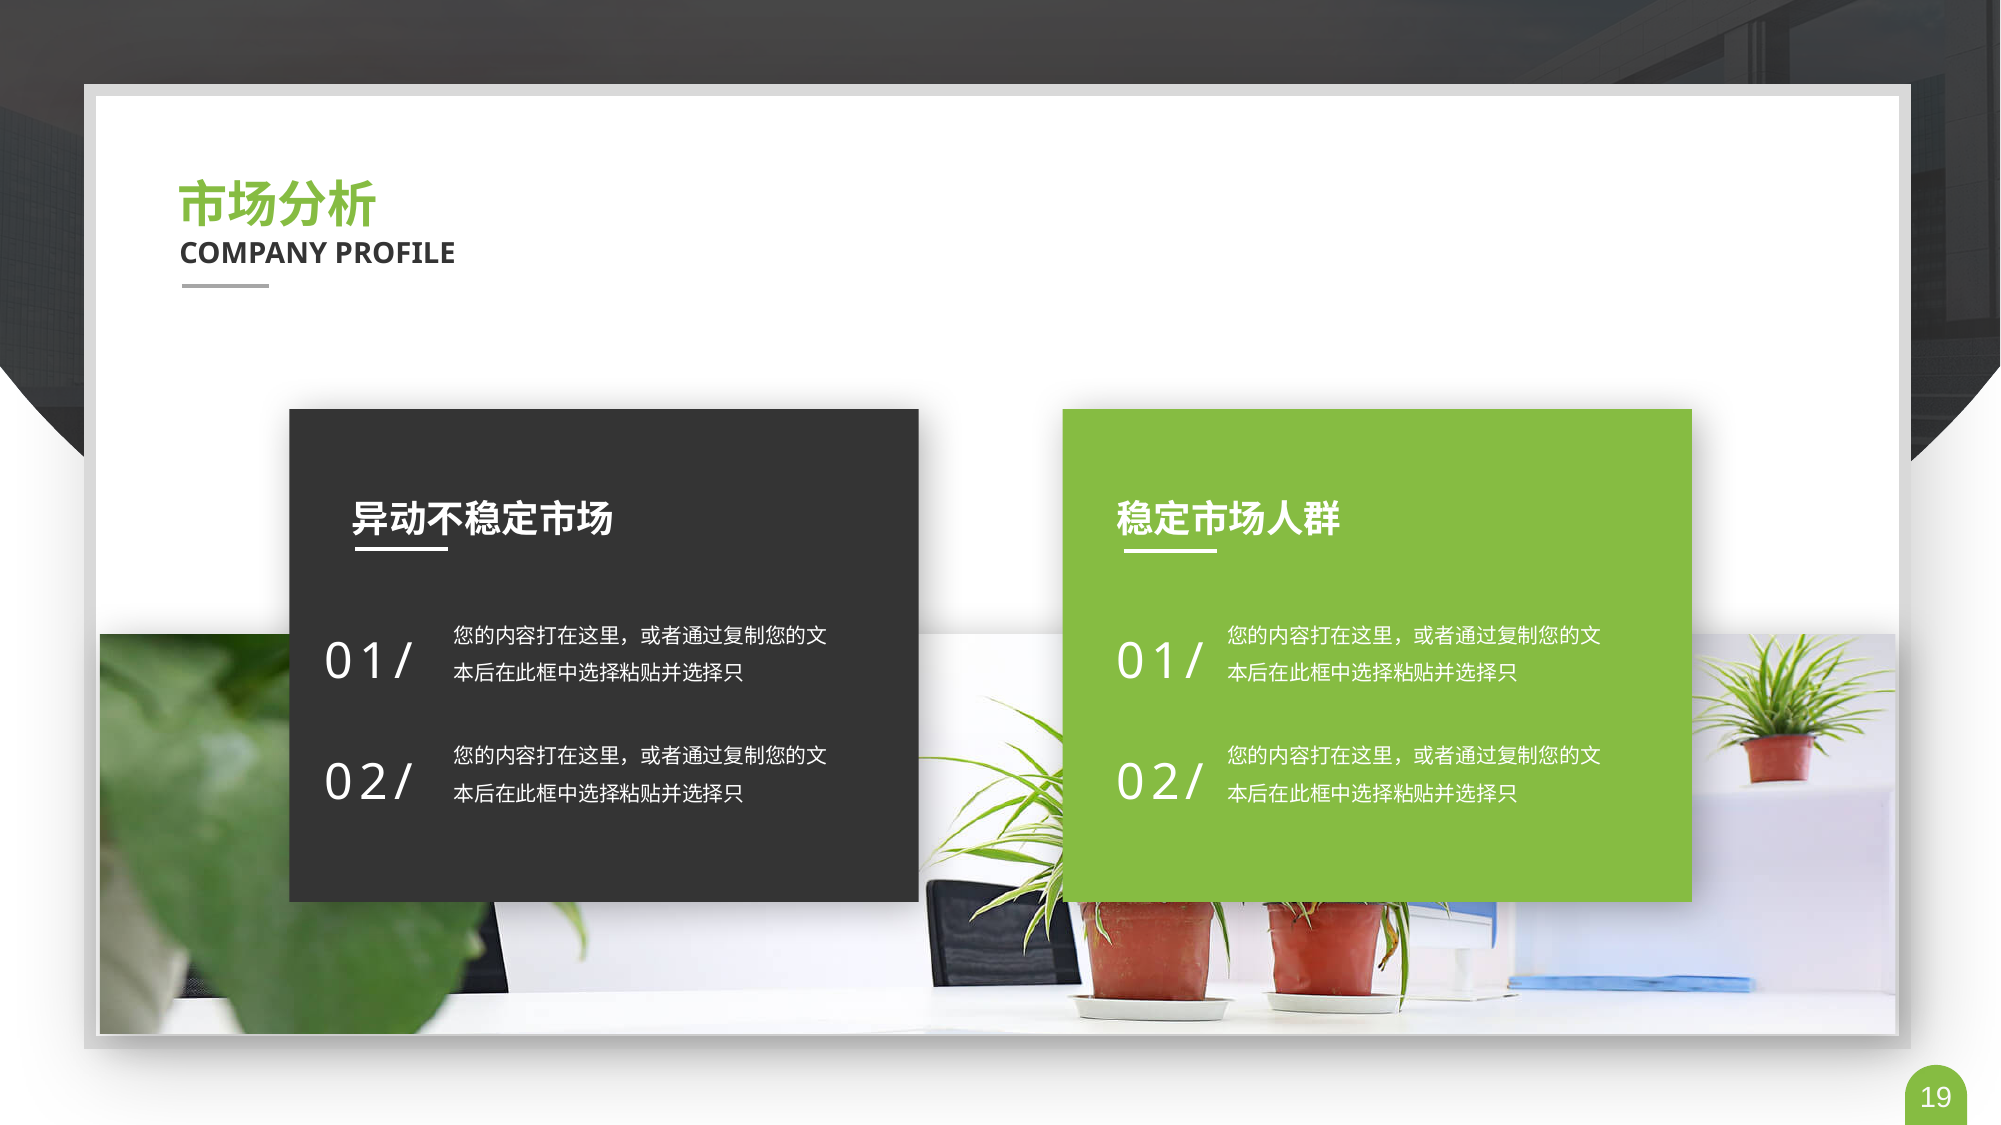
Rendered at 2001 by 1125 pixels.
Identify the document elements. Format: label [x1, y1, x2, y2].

text_box [99, 633, 1896, 1035]
text_box [162, 146, 749, 312]
text_box [289, 409, 919, 902]
text_box [1062, 409, 1693, 902]
